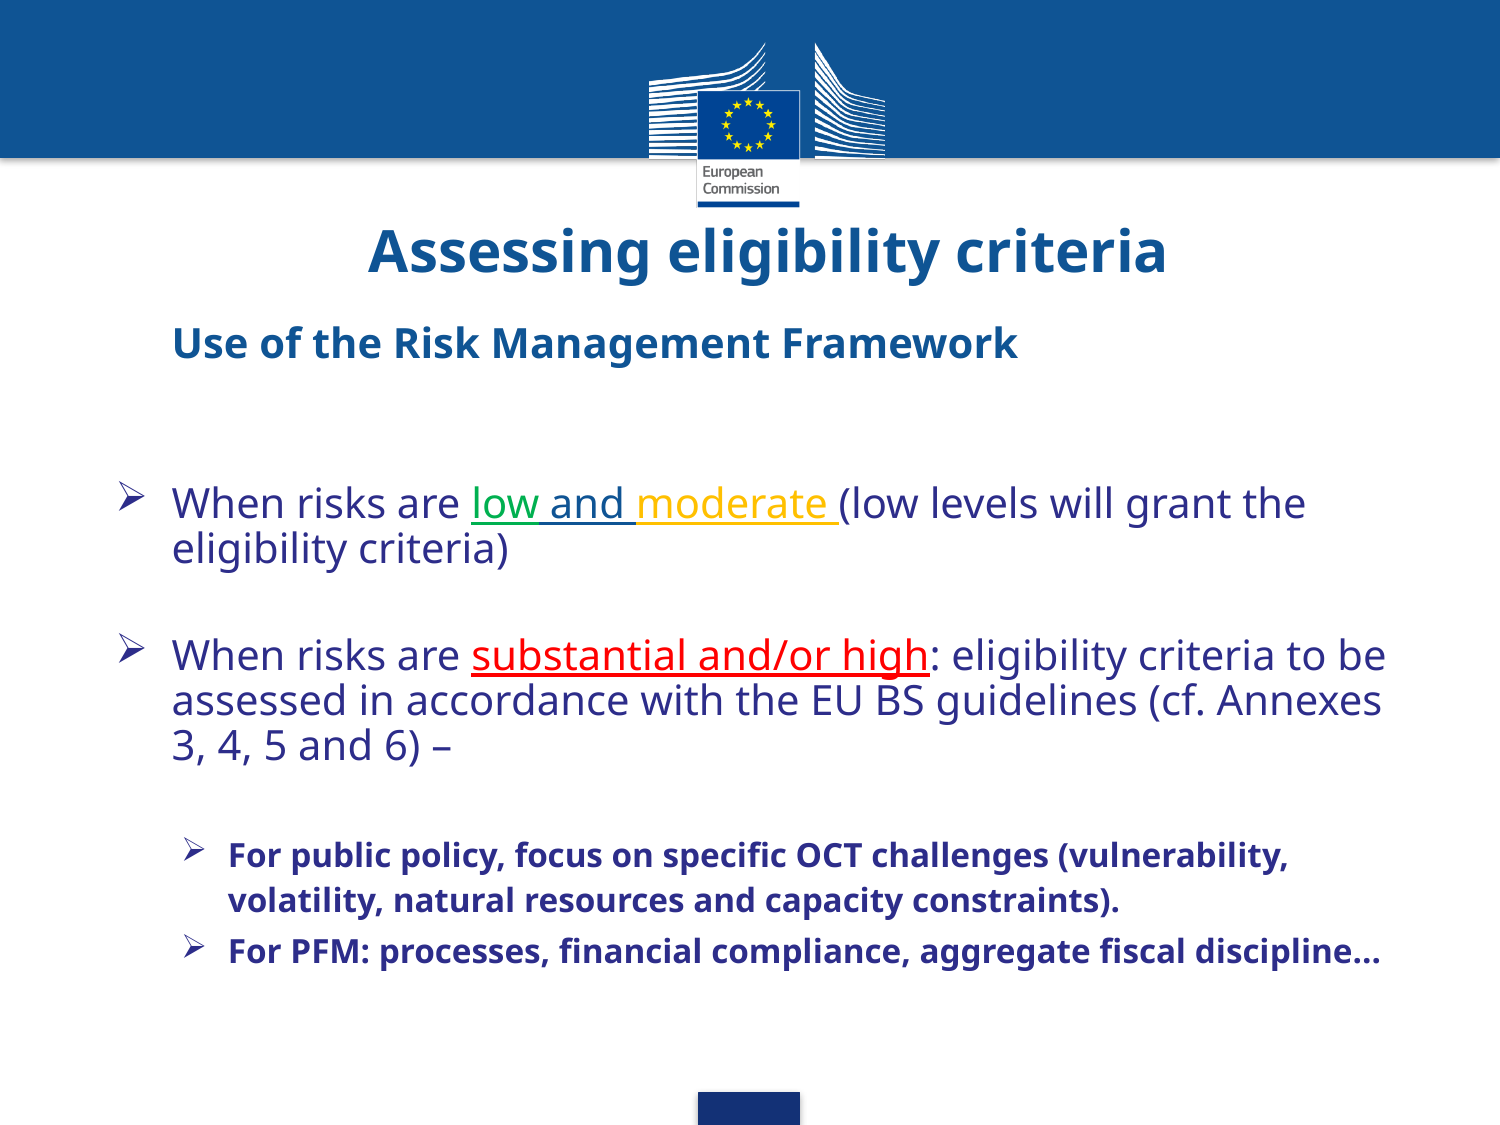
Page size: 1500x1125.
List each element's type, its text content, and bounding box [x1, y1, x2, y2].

title Assessing eligibility criteria [64, 172, 1416, 327]
picture [649, 42, 885, 172]
list Use of the Risk Management Framework When risks are low and moderate (low levels will grant the eligibility criteria) When risks are substantial and/or high: eligibility criteria to be assessed in accordance with the EU BS guidelines (cf. Annexes 3, 4, 5 and 6) – For public policy, focus on specific OCT challenges (vulnerability, volatility, natural resources and capacity constraints). For PFM: processes, financial compliance, aggregate fiscal discipline… [100, 314, 1416, 1095]
